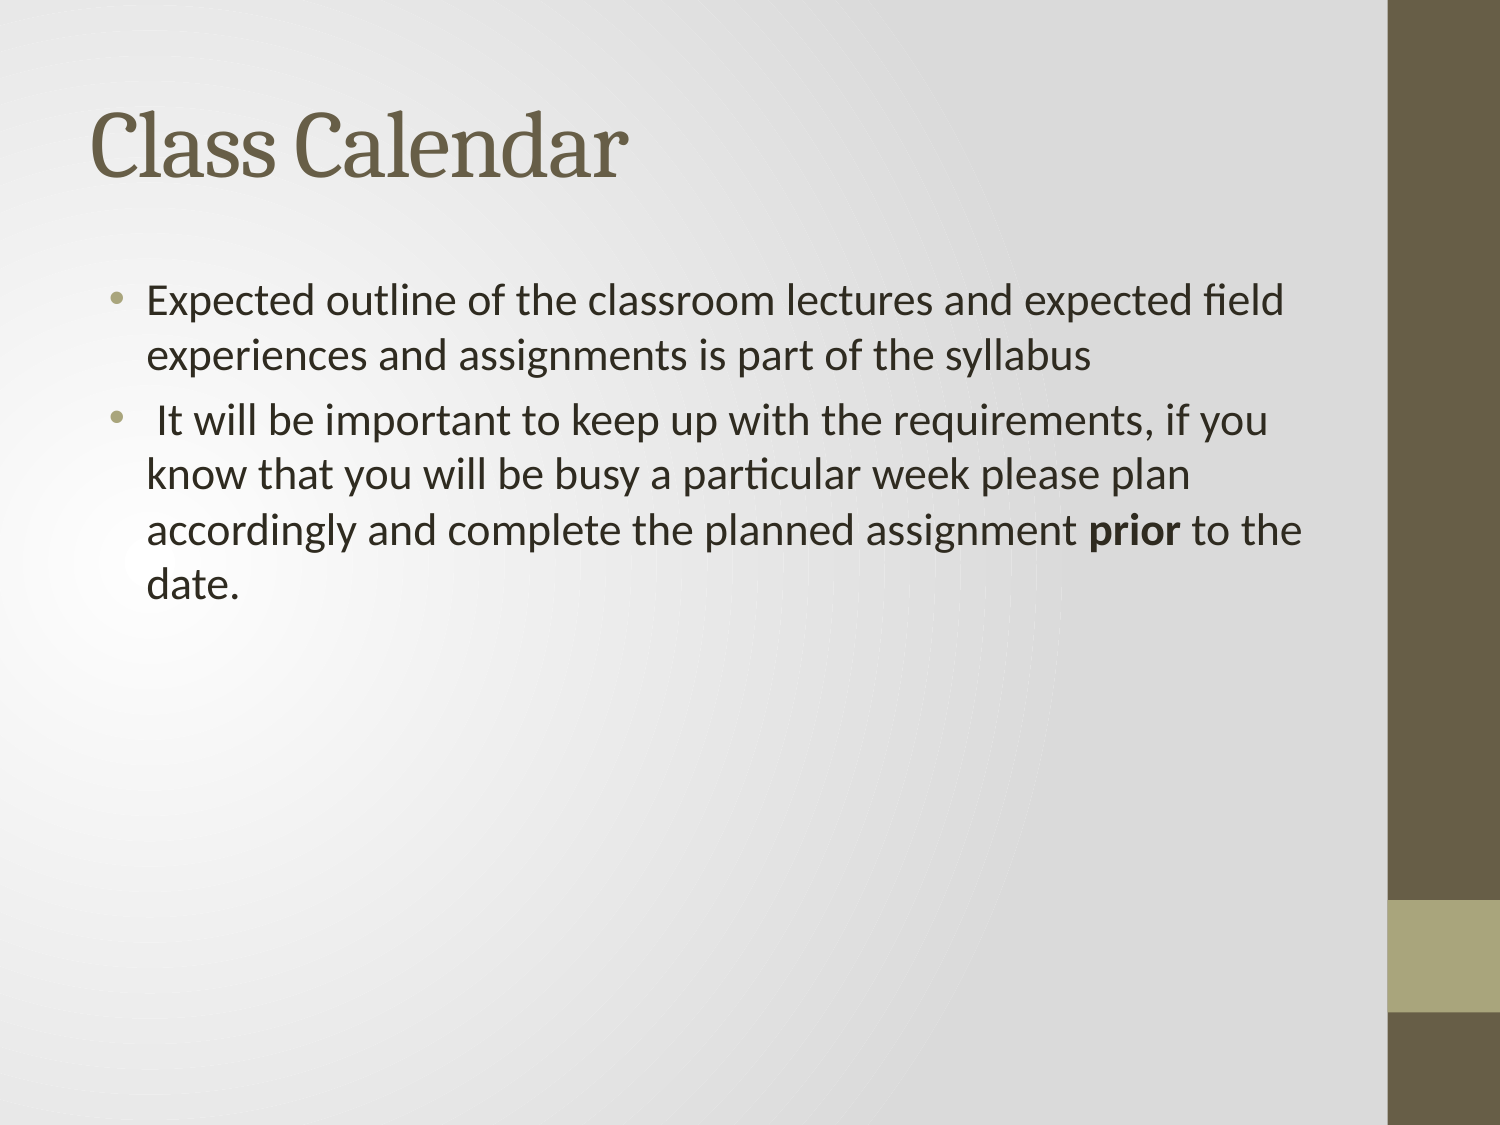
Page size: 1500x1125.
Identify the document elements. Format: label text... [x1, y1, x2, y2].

list Expected outline of the classroom lectures and expected field experiences and assignments is part of the syllabus It will be important to keep up with the requirements, if you know that you will be busy a particular week please plan accordingly and complete the planned assignment prior to the date. [75, 262, 1325, 1050]
title Class Calendar [75, 45, 1325, 233]
